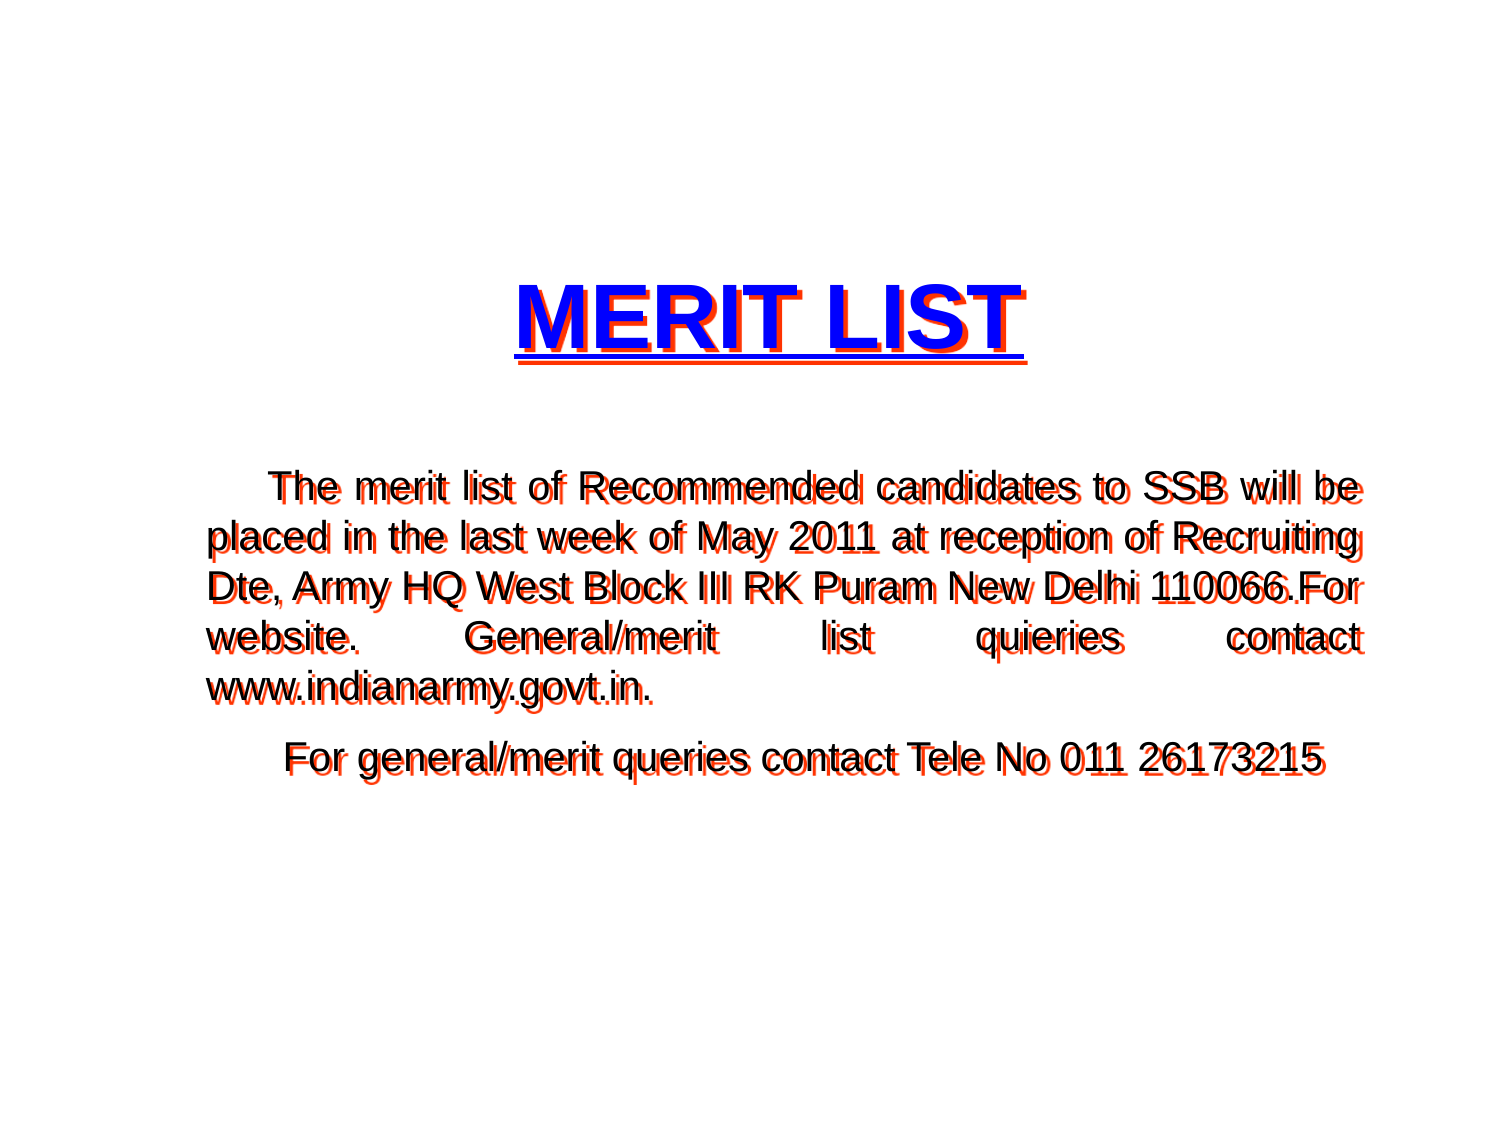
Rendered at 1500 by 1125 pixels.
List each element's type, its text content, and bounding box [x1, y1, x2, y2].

text_box MERIT LIST The merit list of Recommended candidates to SSB will be placed in the last week of May 2011 at reception of Recruiting Dte, Army HQ West Block III RK Puram New Delhi 110066.For website. General/merit list quieries contact www.indianarmy.govt.in. For general/merit queries contact Tele No 011 26173215 [162, 249, 1375, 788]
